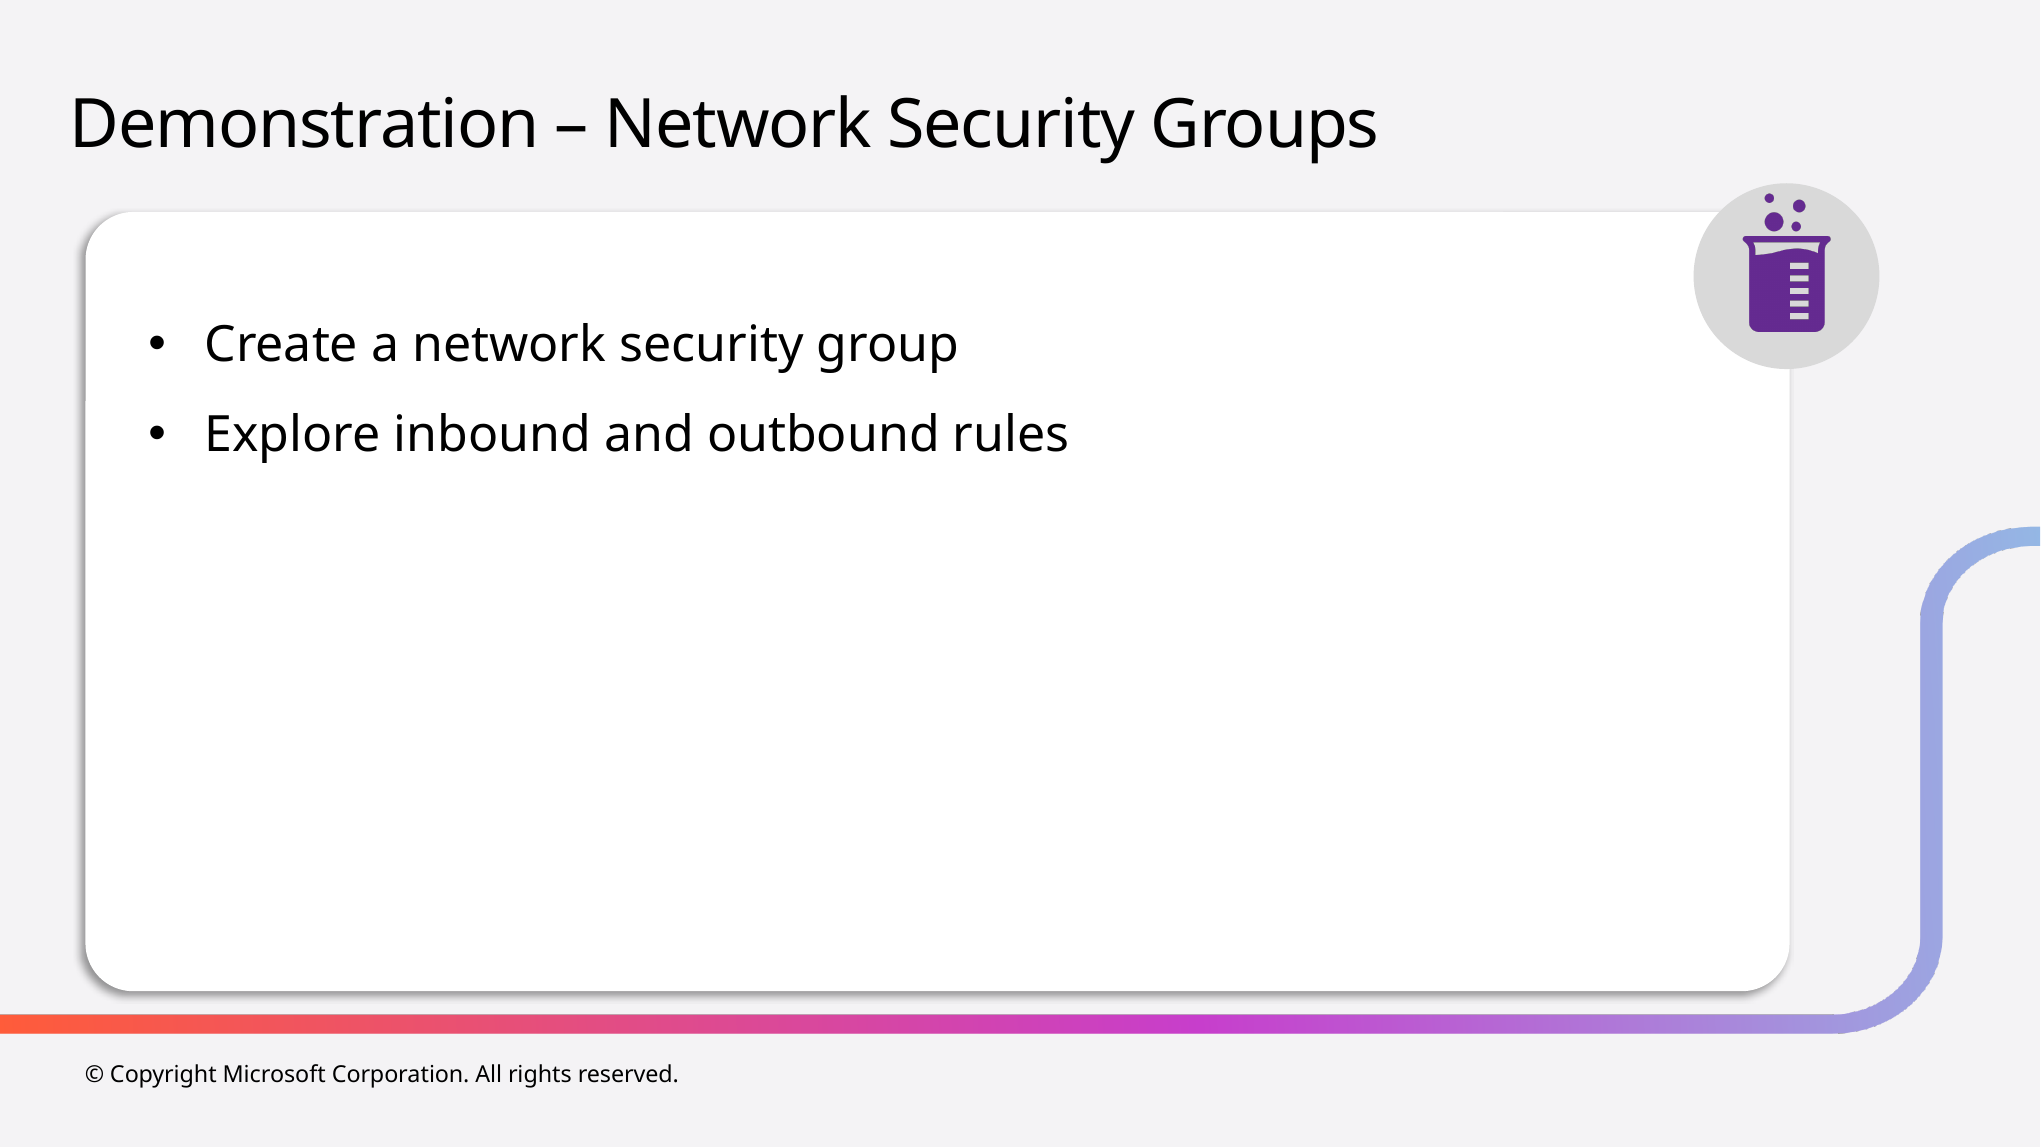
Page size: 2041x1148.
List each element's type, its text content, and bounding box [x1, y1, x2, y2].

title Demonstration – Network Security Groups [70, 73, 1968, 188]
picture [1711, 188, 1862, 338]
picture [0, 526, 2041, 1034]
text_box Create a network security group Explore inbound and outbound rules [147, 277, 1544, 466]
